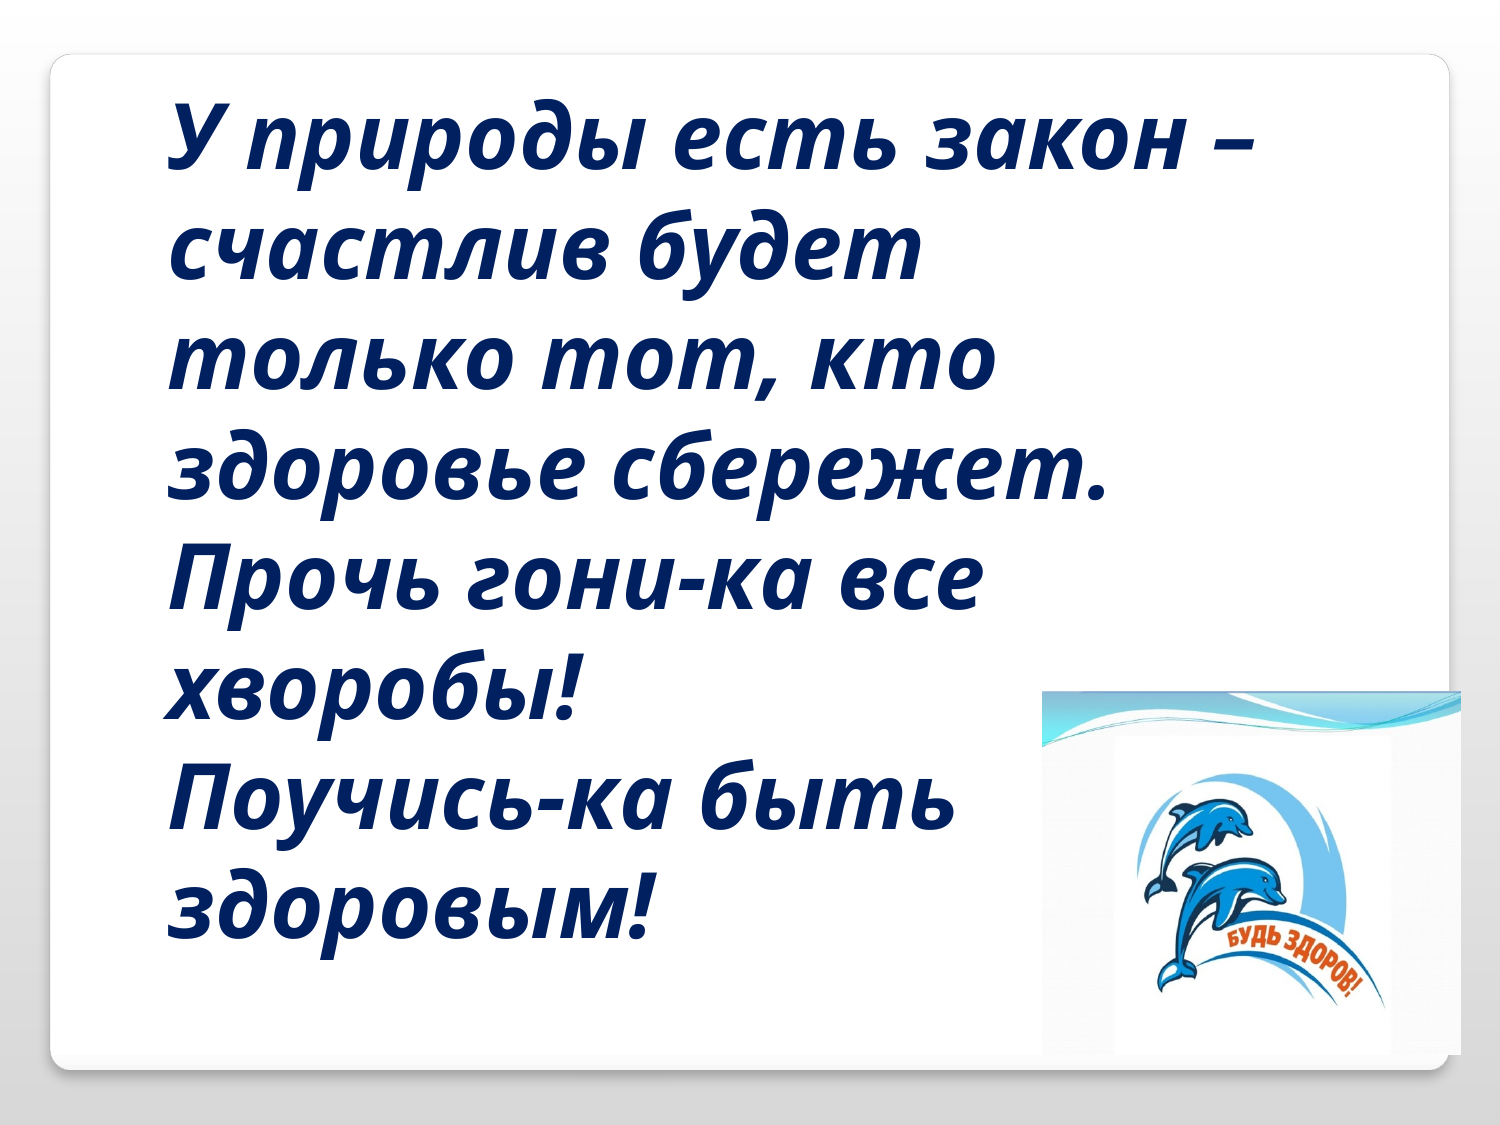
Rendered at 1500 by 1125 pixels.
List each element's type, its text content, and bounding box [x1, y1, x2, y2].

picture [1042, 691, 1462, 1055]
text_box У природы есть закон – счастлив будет только тот, кто здоровье сбережет. Прочь гони-ка все хворобы! Поучись-ка быть здоровым! [152, 70, 1301, 965]
